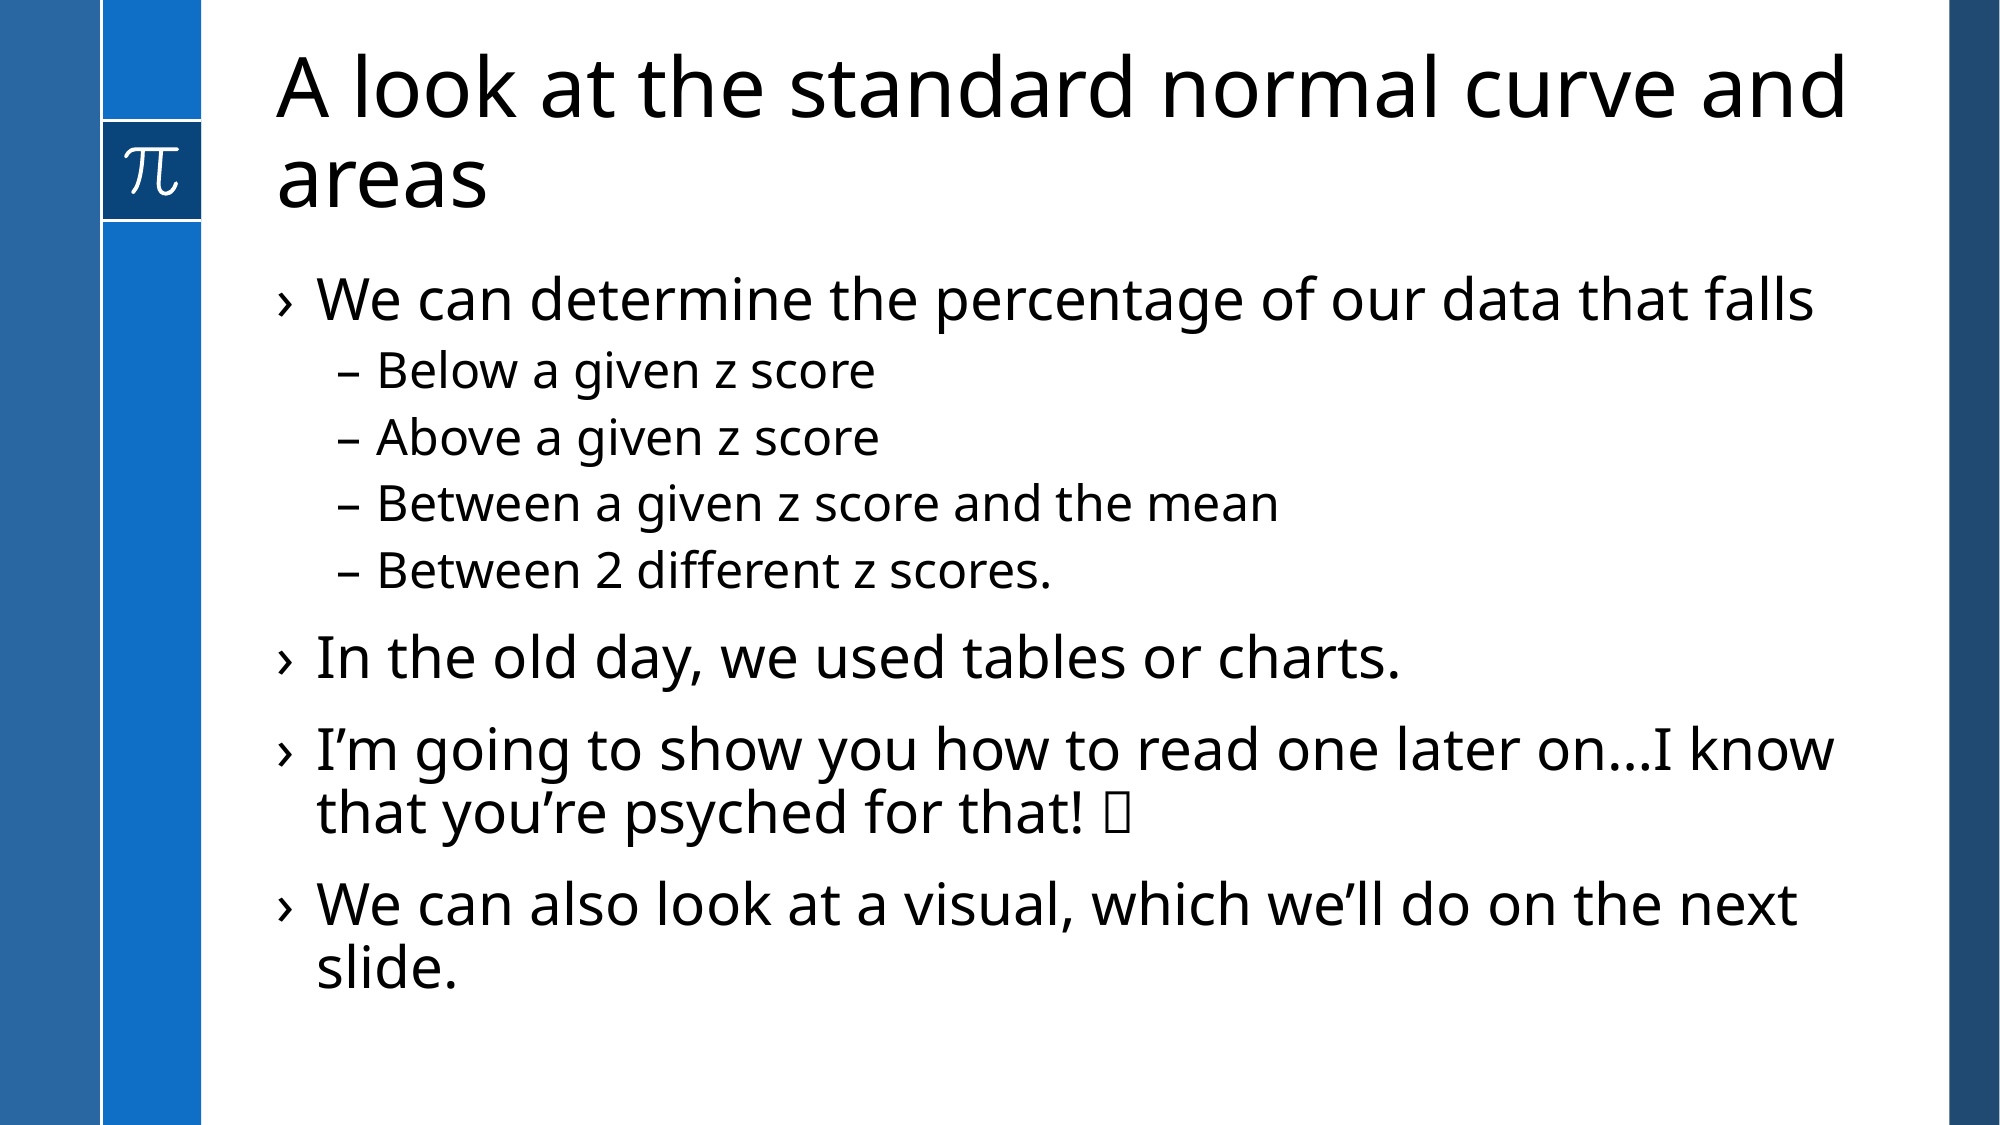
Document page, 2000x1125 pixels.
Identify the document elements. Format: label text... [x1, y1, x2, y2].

list We can determine the percentage of our data that falls Below a given z score Above a given z score Between a given z score and the mean Between 2 different z scores. In the old day, we used tables or charts. I’m going to show you how to read one later on…I know that you’re psyched for that!  We can also look at a visual, which we’ll do on the next slide. [261, 262, 1867, 1013]
title A look at the standard normal curve and areas [261, 29, 1867, 233]
